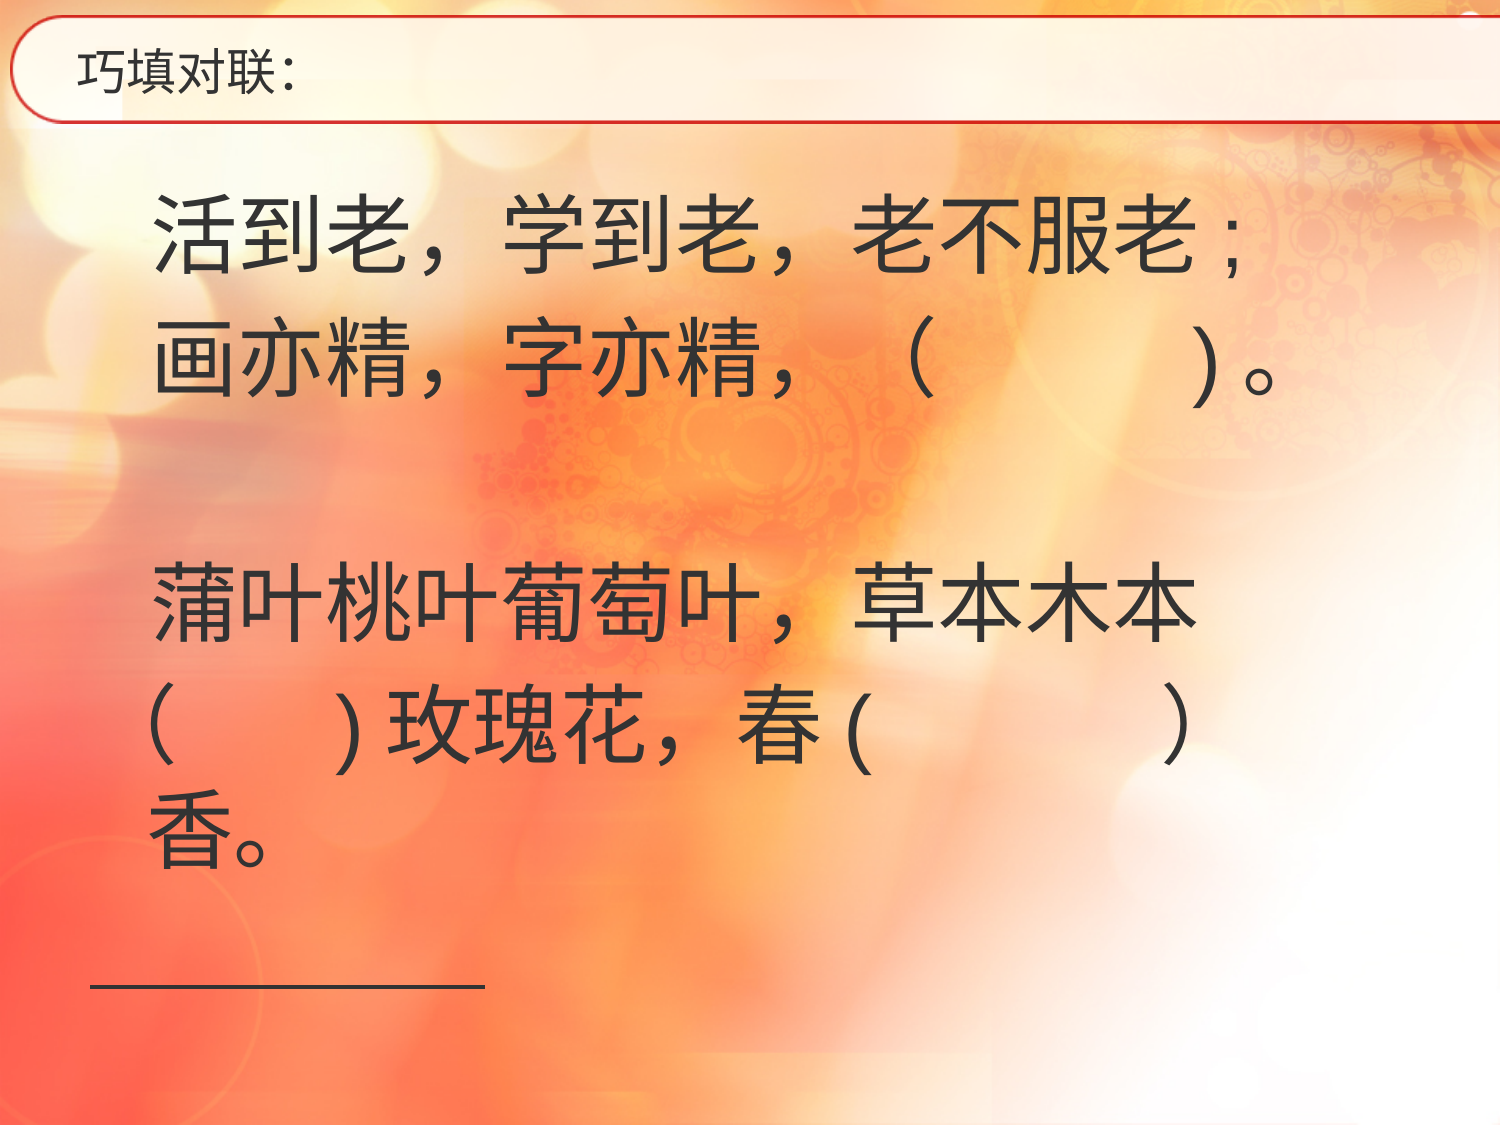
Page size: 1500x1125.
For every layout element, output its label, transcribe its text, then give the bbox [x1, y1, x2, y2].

picture [0, 0, 1500, 1125]
title 巧填对联： [61, 22, 1412, 120]
list 活到老，学到老，老不服老; 画亦精，字亦精，（ )。 蒲叶桃叶葡萄叶，草本木本 （ )玫瑰花，春( ）香。 [74, 172, 1426, 1047]
